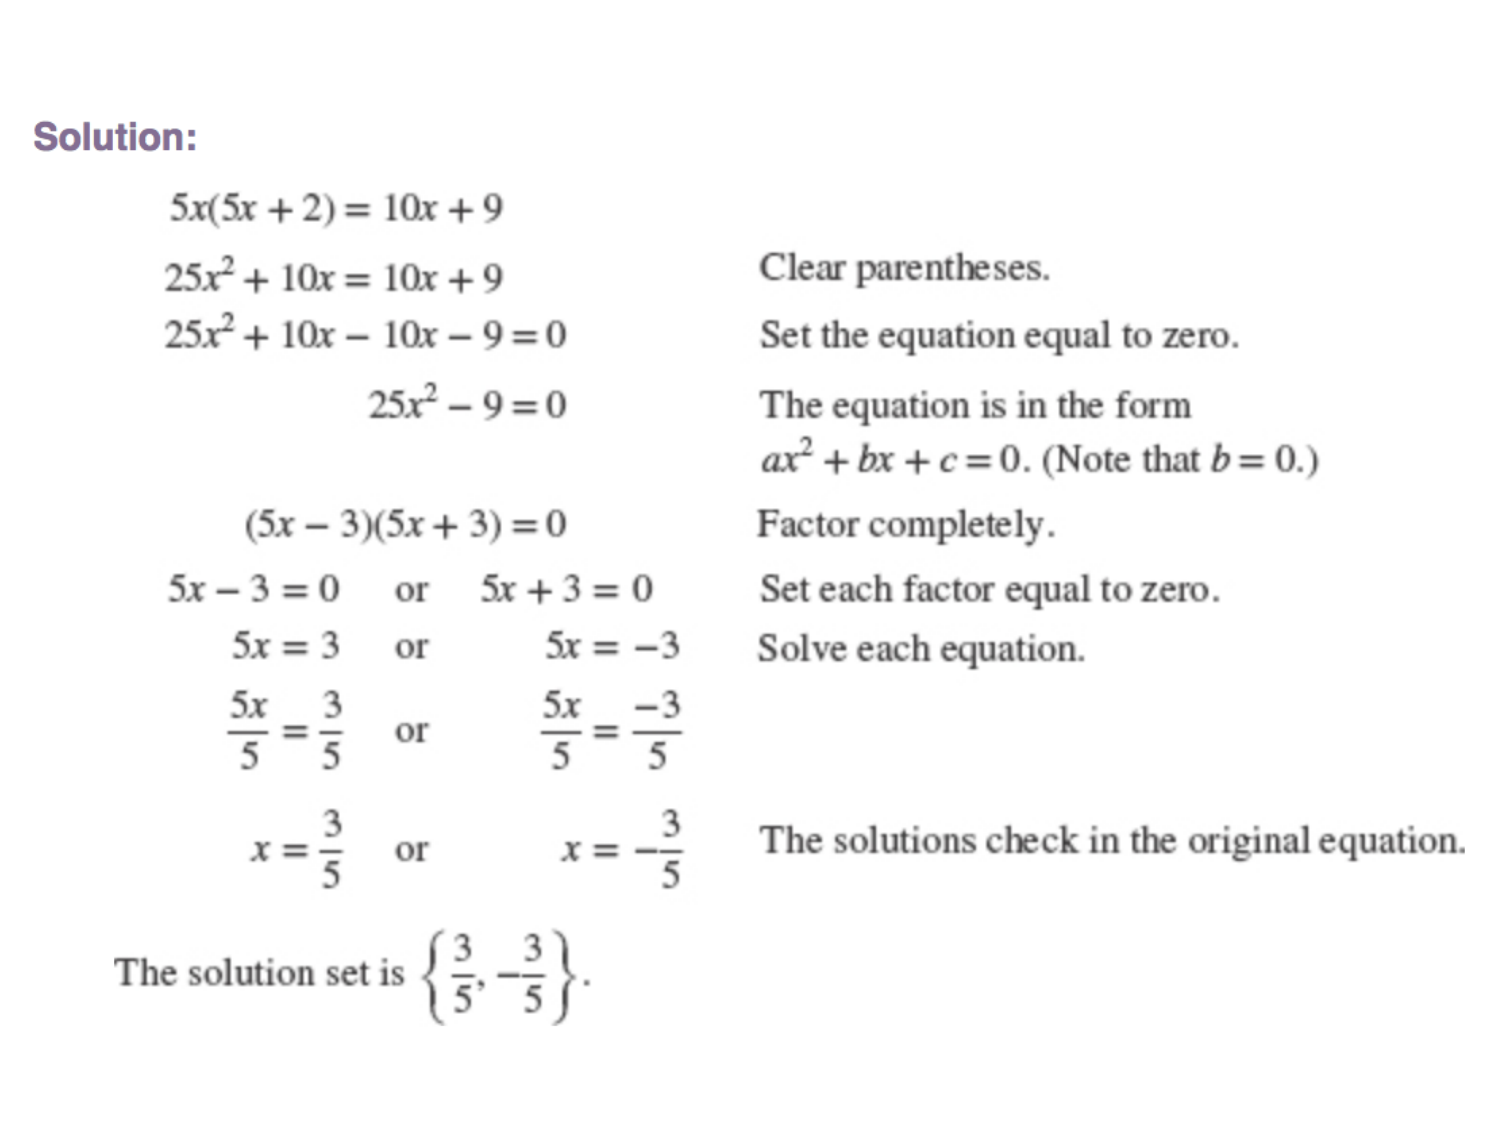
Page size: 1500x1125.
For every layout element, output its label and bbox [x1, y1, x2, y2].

list [0, 99, 1500, 1045]
